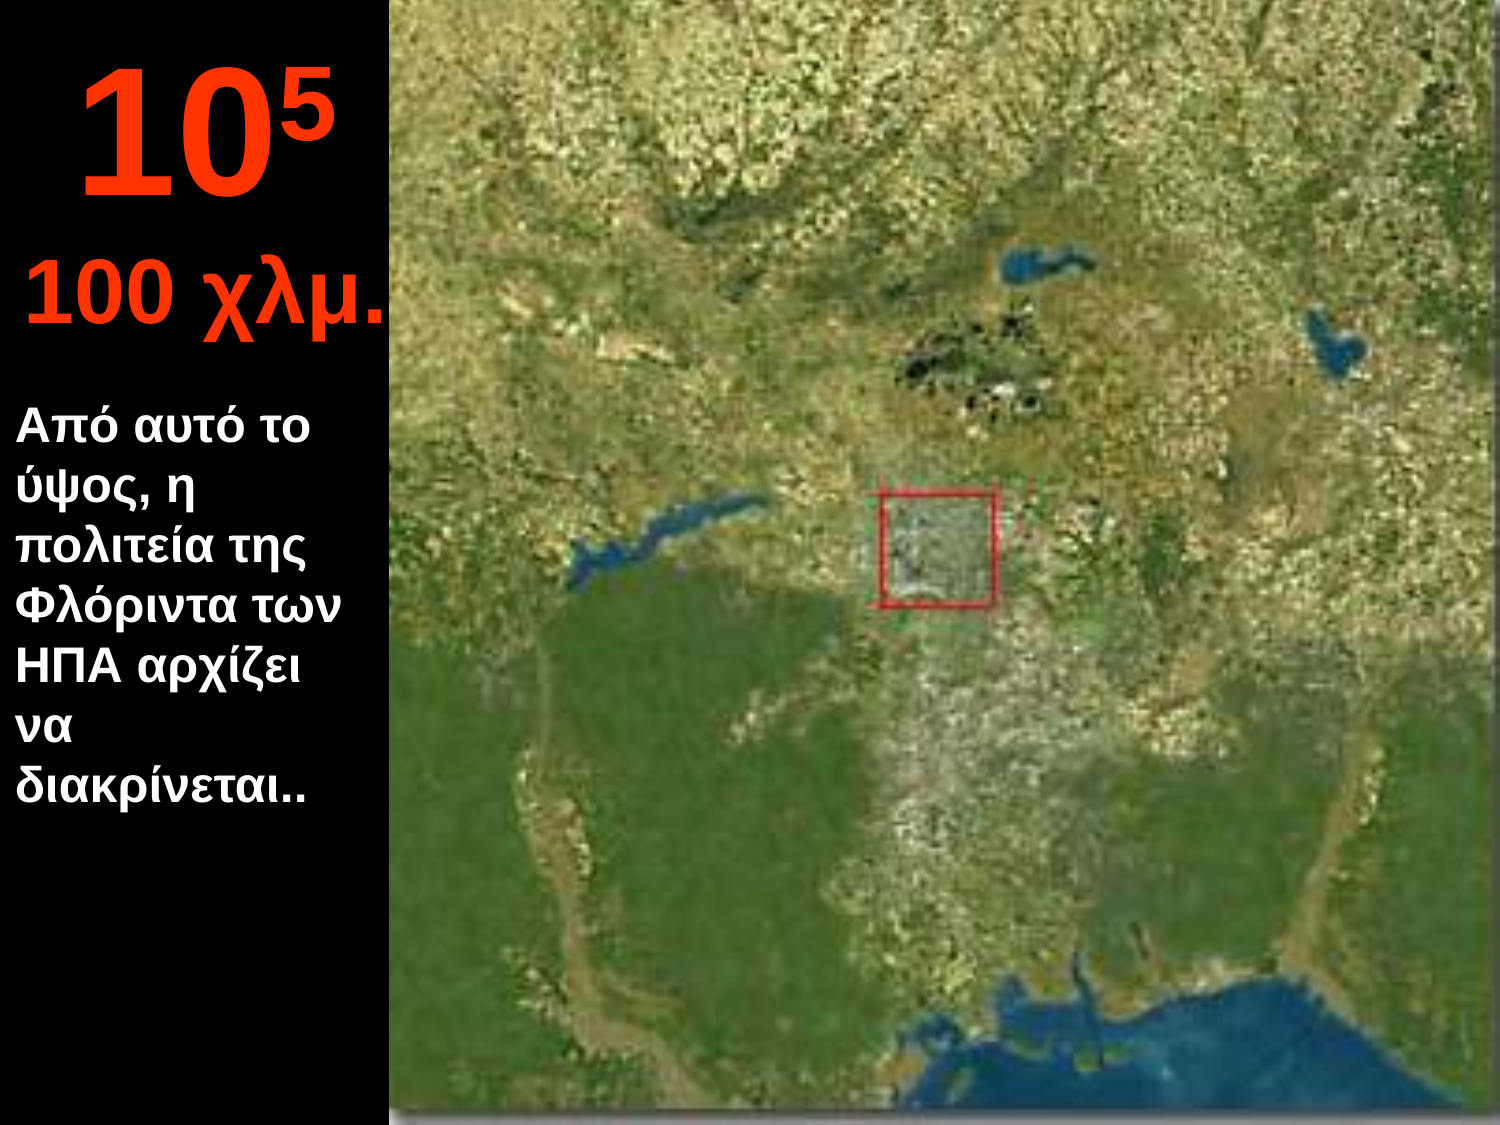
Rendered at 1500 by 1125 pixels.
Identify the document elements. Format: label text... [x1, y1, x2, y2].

picture [389, 0, 1500, 1125]
text_box Από αυτό το ύψος, η πολιτεία της Φλόριντα των ΗΠΑ αρχίζει να διακρίνεται.. [0, 385, 375, 821]
text_box 105 100 χλμ. [9, 4, 384, 349]
